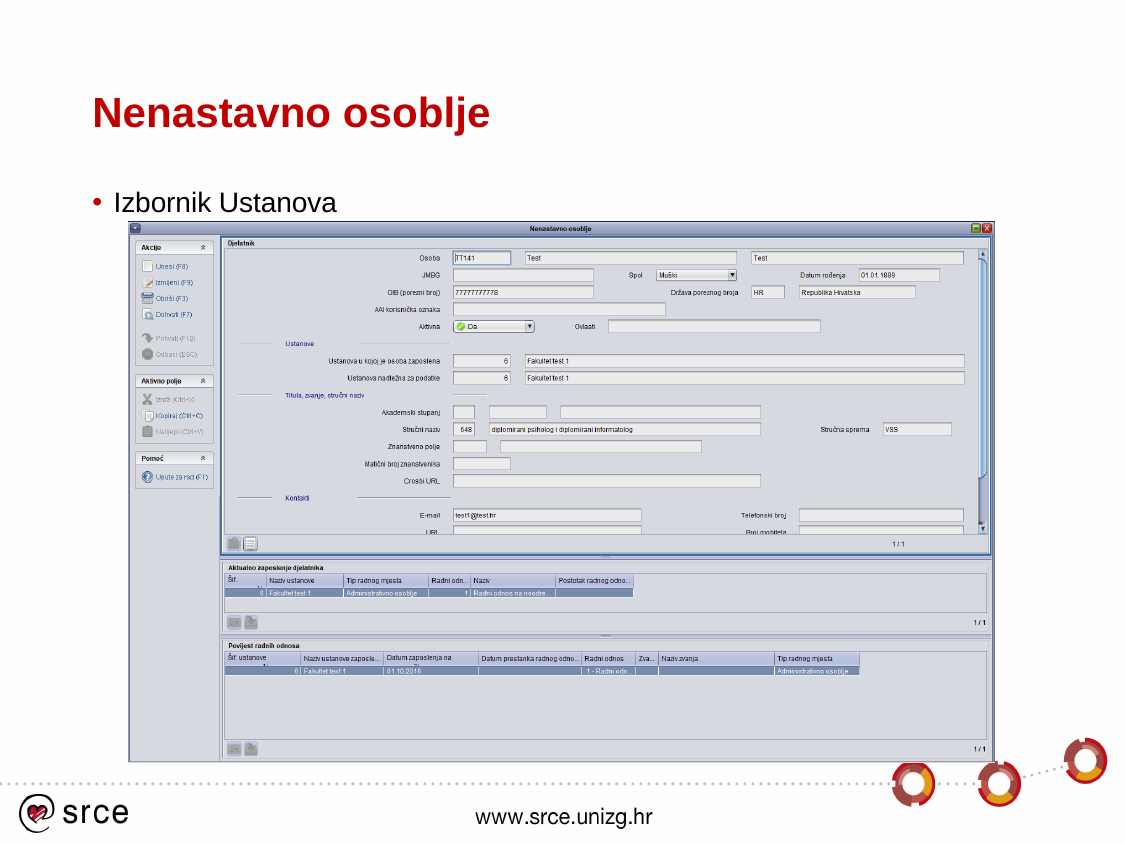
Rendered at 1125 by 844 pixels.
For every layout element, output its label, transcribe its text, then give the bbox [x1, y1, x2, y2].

title Nenastavno osoblje [77, 63, 1048, 165]
picture [0, 0, 1125, 844]
list Izbornik Ustanova [77, 181, 1048, 717]
